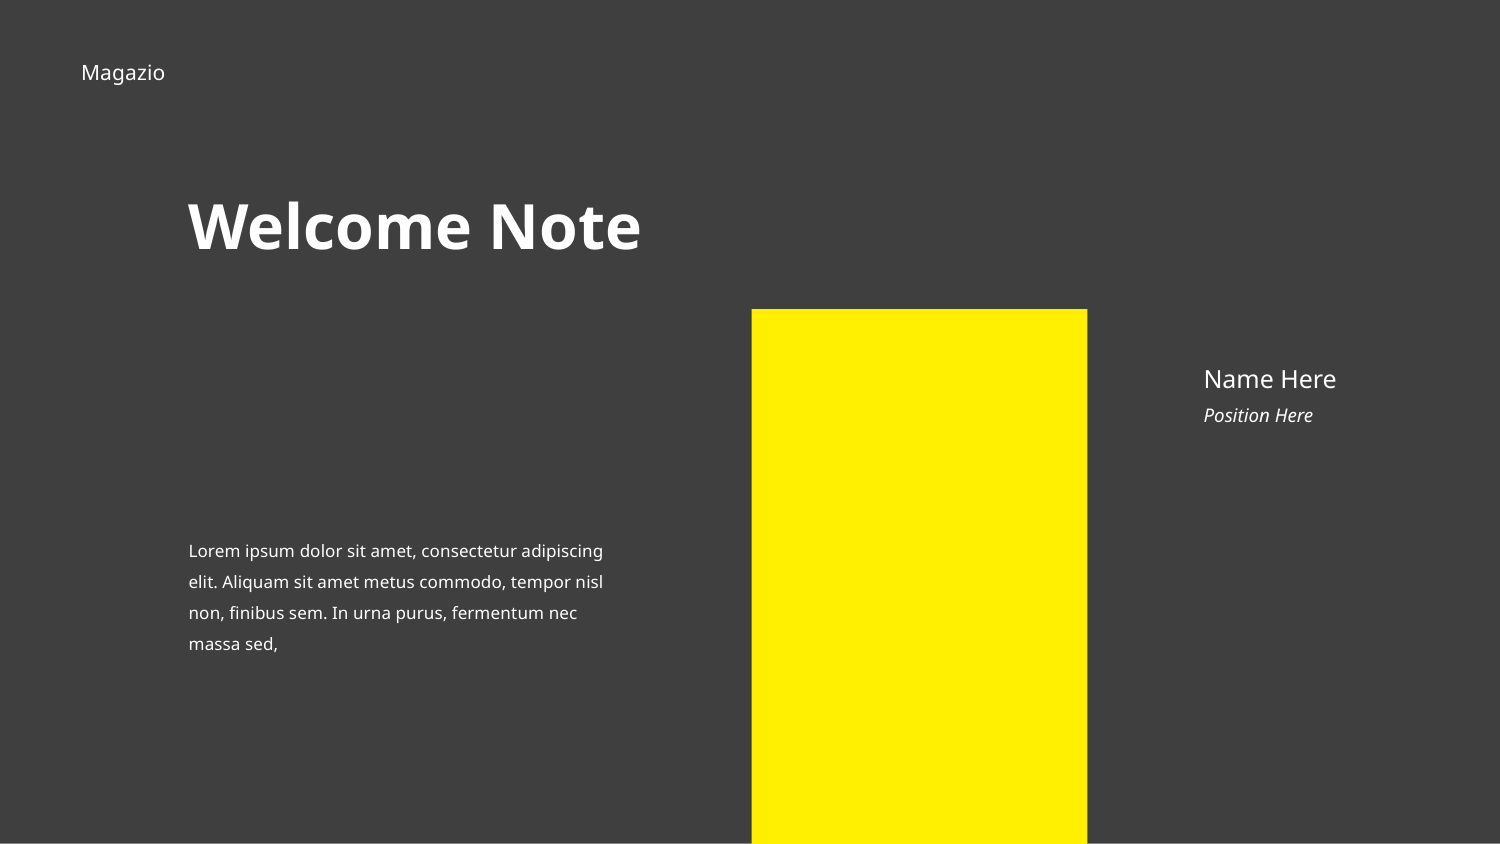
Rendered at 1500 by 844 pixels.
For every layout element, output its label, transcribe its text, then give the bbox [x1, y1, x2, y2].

text_box Lorem ipsum dolor sit amet, consectetur adipiscing elit. Aliquam sit amet metus commodo, tempor nisl non, finibus sem. In urna purus, fermentum nec massa sed, [173, 523, 633, 662]
picture [751, 309, 1088, 844]
text_box Position Here [1188, 396, 1427, 434]
text_box Magazio [66, 52, 257, 93]
text_box Name Here [1188, 356, 1427, 396]
text_box Welcome Note [173, 179, 685, 269]
